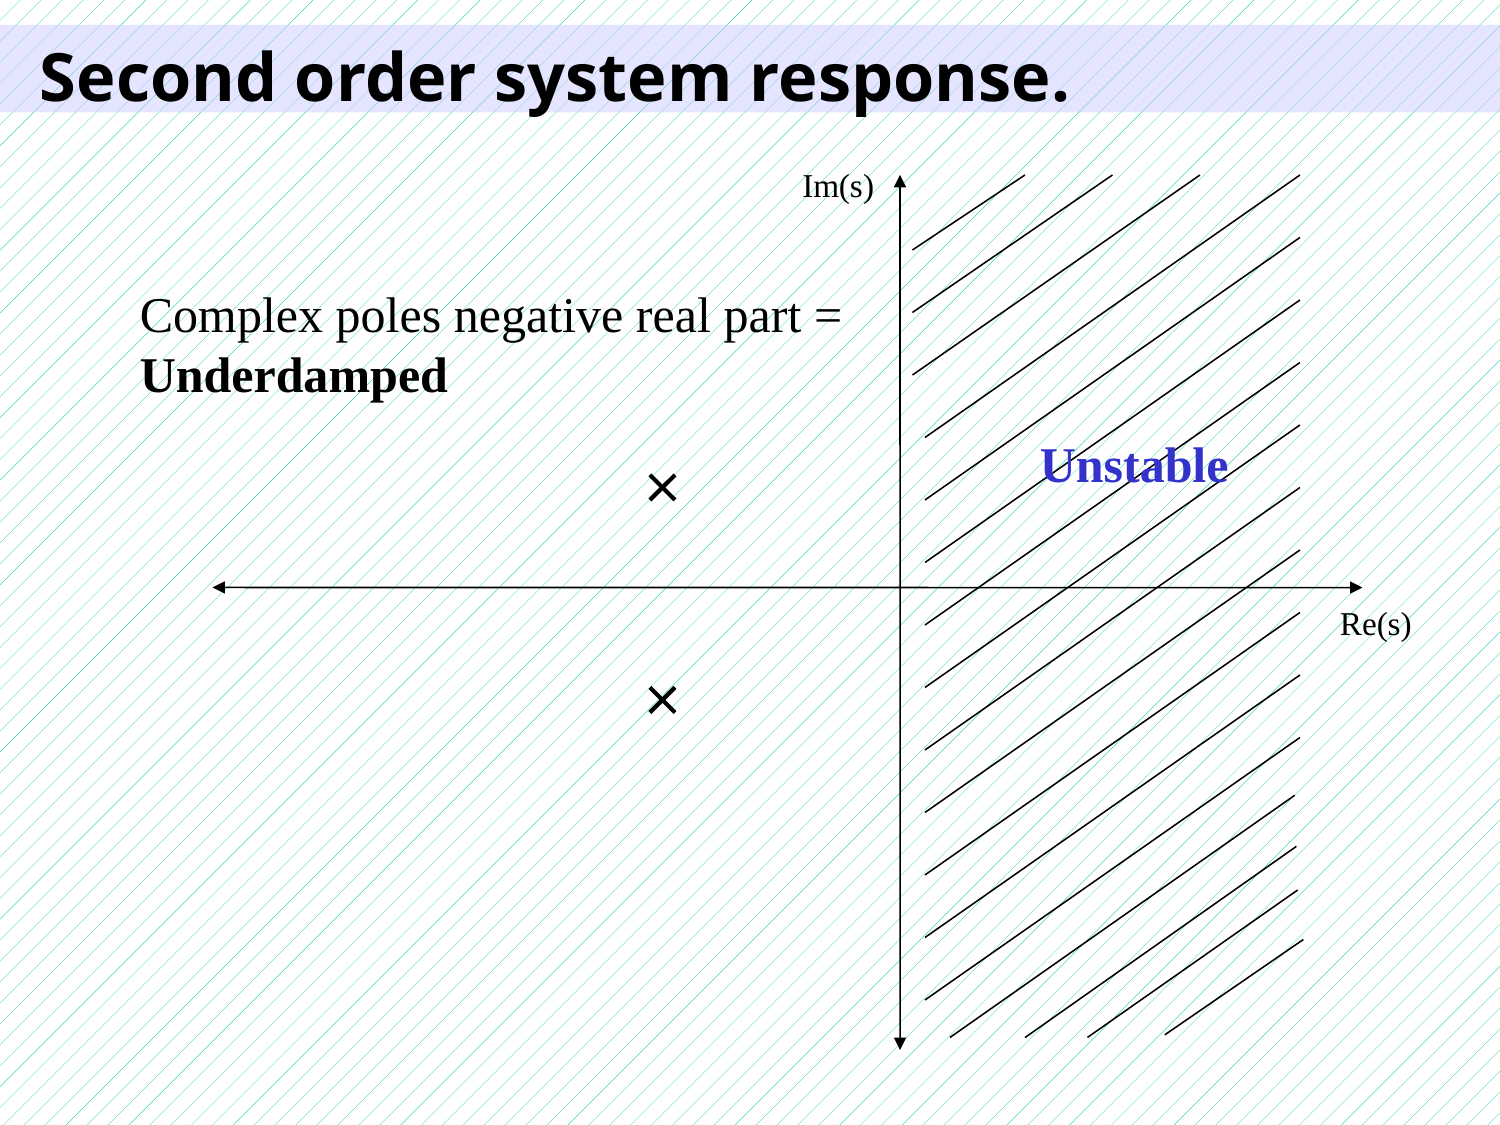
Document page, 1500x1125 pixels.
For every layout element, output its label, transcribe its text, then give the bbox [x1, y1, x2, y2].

text_box [893, 588, 907, 1051]
text_box Re(s) [1324, 594, 1475, 650]
text_box Complex poles negative real part = Underdamped [124, 274, 888, 410]
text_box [649, 687, 676, 713]
text_box [212, 581, 978, 594]
text_box Im(s) [787, 157, 938, 212]
title Second order system response. [24, 24, 1476, 126]
text_box [1248, 581, 1363, 594]
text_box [649, 474, 676, 501]
text_box Unstable [1024, 424, 1263, 500]
